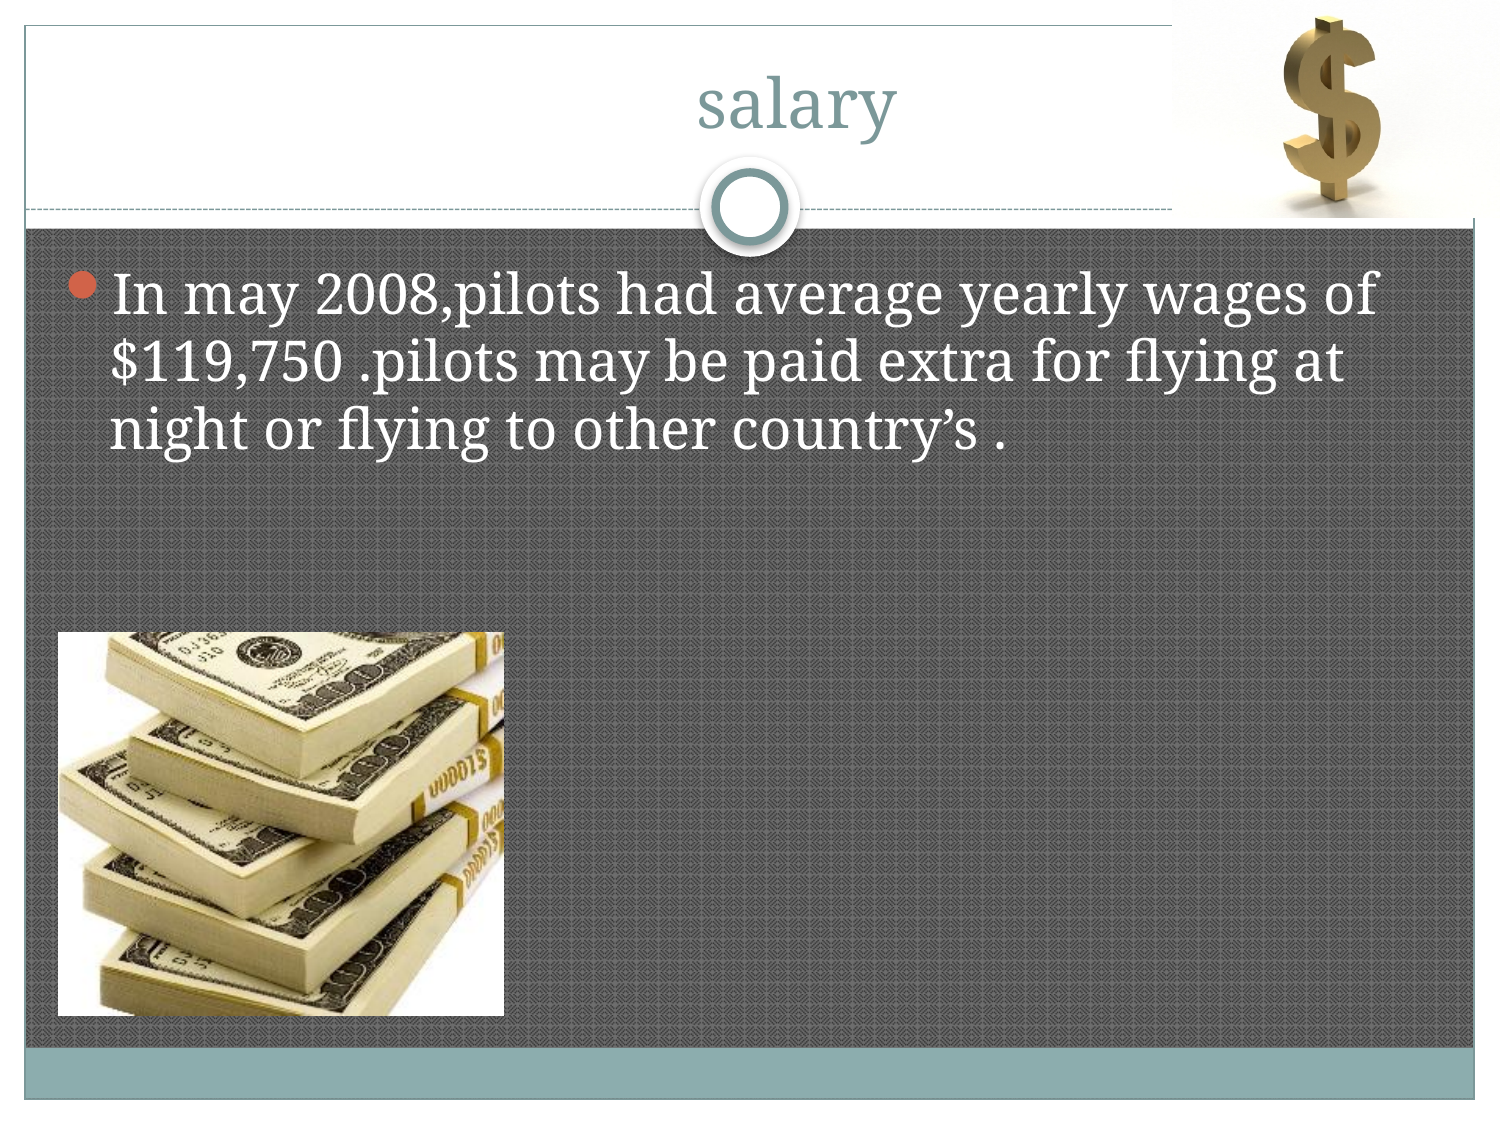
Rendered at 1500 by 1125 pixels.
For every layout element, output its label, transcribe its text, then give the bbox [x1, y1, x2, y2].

picture [1171, 0, 1500, 218]
title salary [281, 34, 1164, 151]
list In may 2008,pilots had average yearly wages of $119,750 .pilots may be paid extra for flying at night or flying to other country’s . [49, 250, 1445, 1001]
picture [58, 632, 505, 1016]
